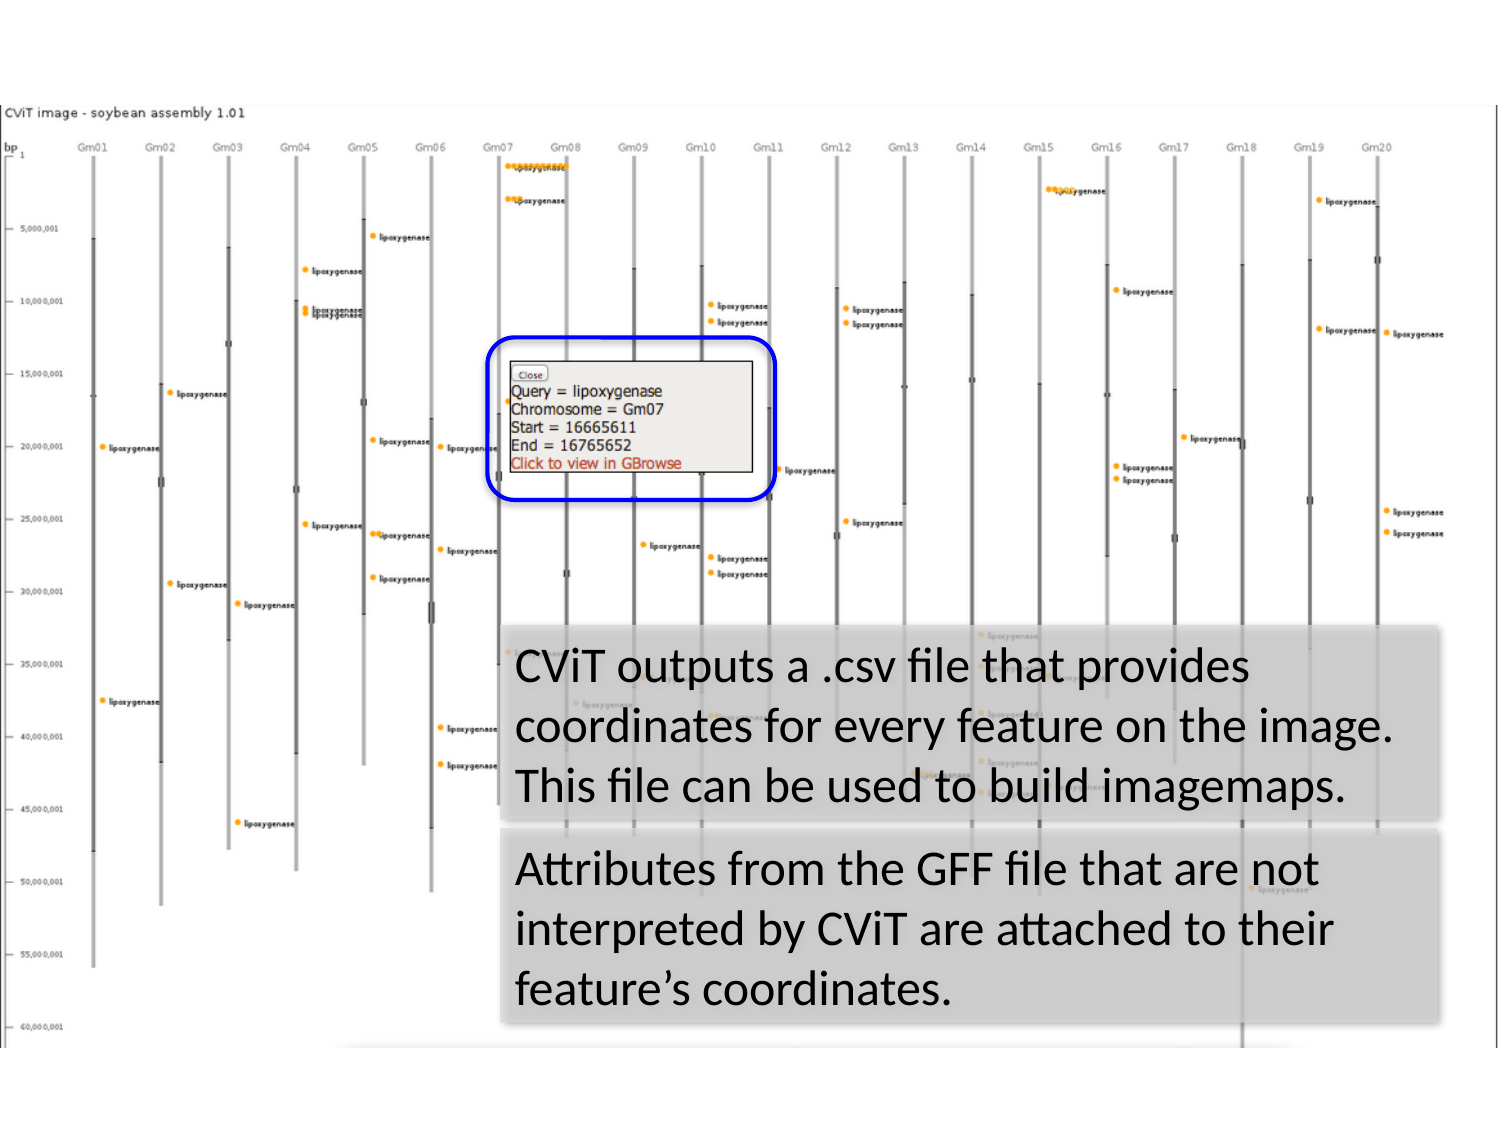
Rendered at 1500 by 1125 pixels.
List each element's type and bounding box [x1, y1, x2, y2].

picture [0, 104, 1500, 1053]
